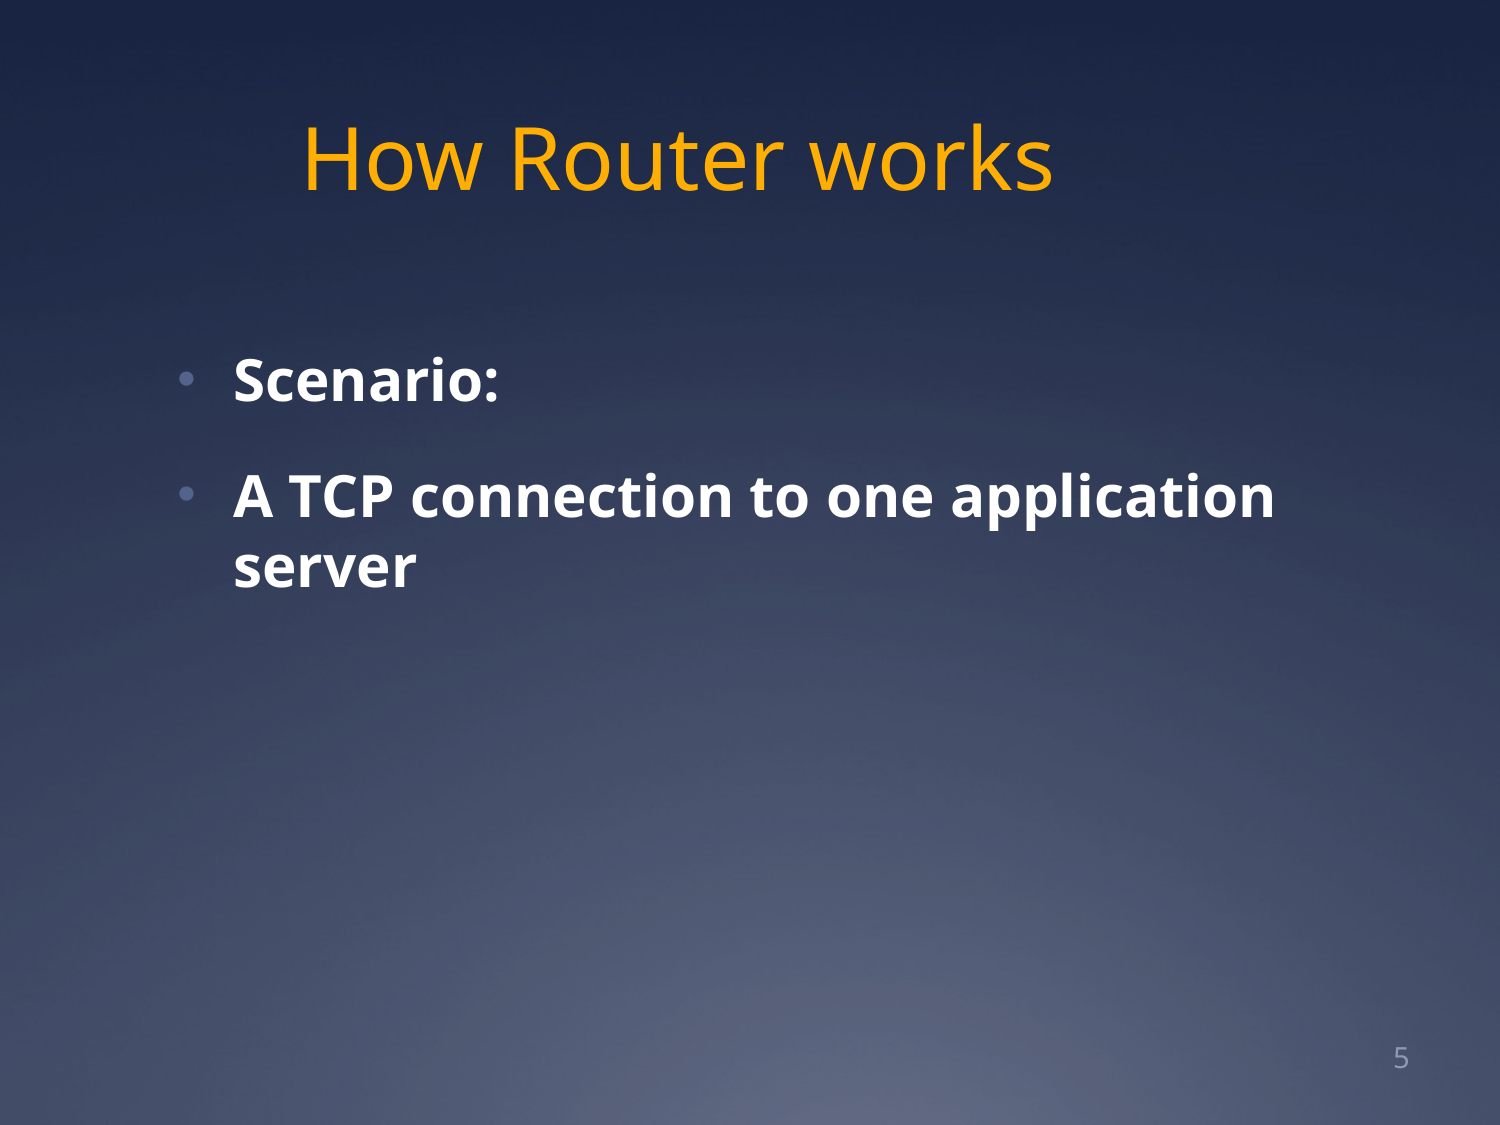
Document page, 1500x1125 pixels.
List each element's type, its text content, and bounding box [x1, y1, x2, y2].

slide_number 5 [1325, 1029, 1425, 1090]
list Scenario: A TCP connection to one application server [162, 335, 1338, 1005]
title How Router works [100, 95, 1400, 225]
